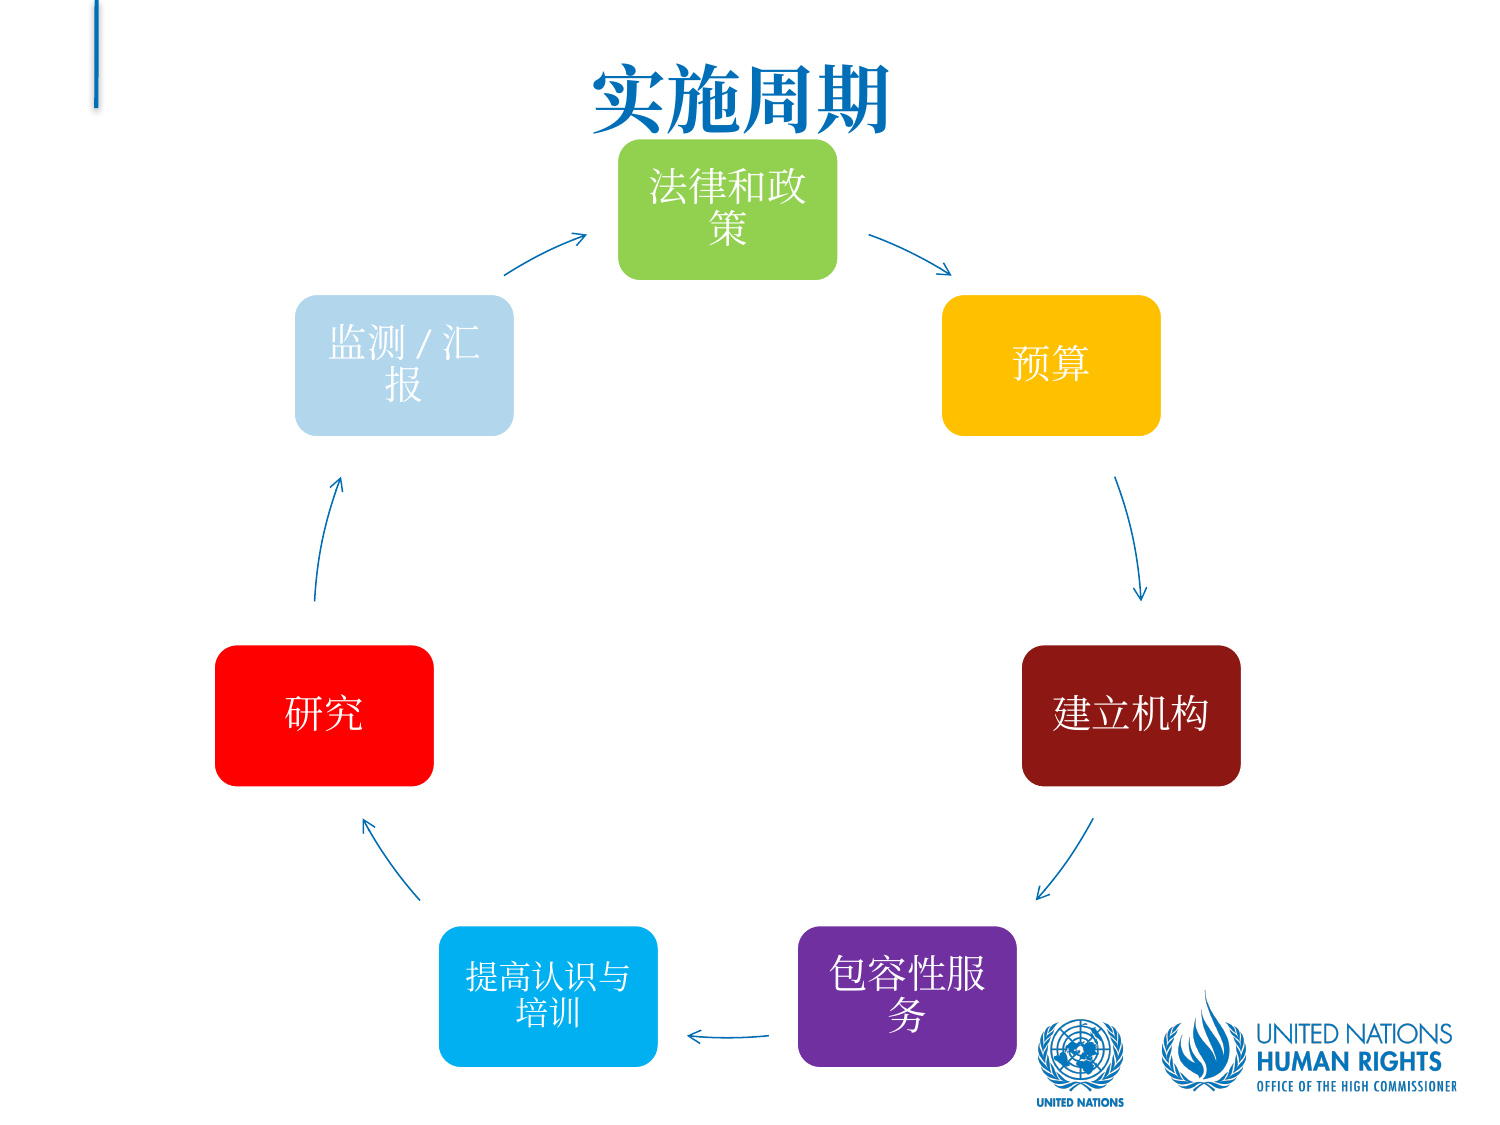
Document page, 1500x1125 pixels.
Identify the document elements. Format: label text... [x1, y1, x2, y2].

title 实施周期 [45, 45, 1437, 224]
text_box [212, 136, 1244, 1070]
picture [1037, 990, 1457, 1107]
